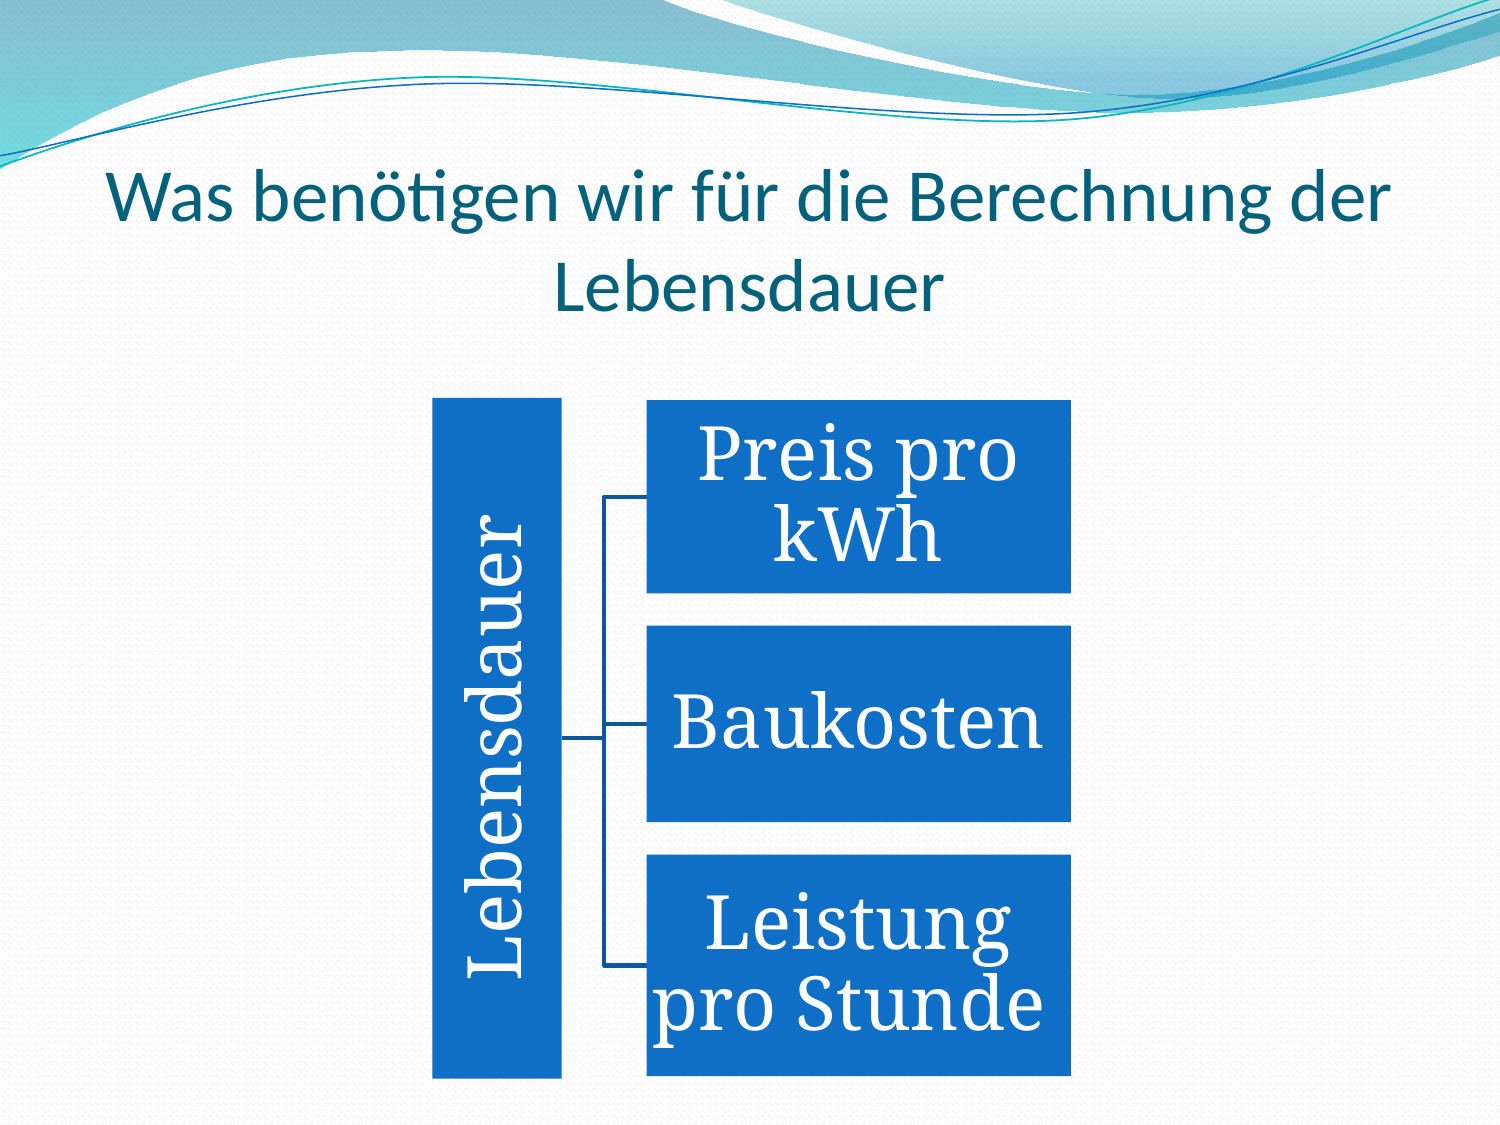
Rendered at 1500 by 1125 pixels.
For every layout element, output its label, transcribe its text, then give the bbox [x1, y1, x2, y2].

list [76, 396, 1427, 1080]
title Was benötigen wir für die Berechnung der Lebensdauer [75, 138, 1425, 327]
